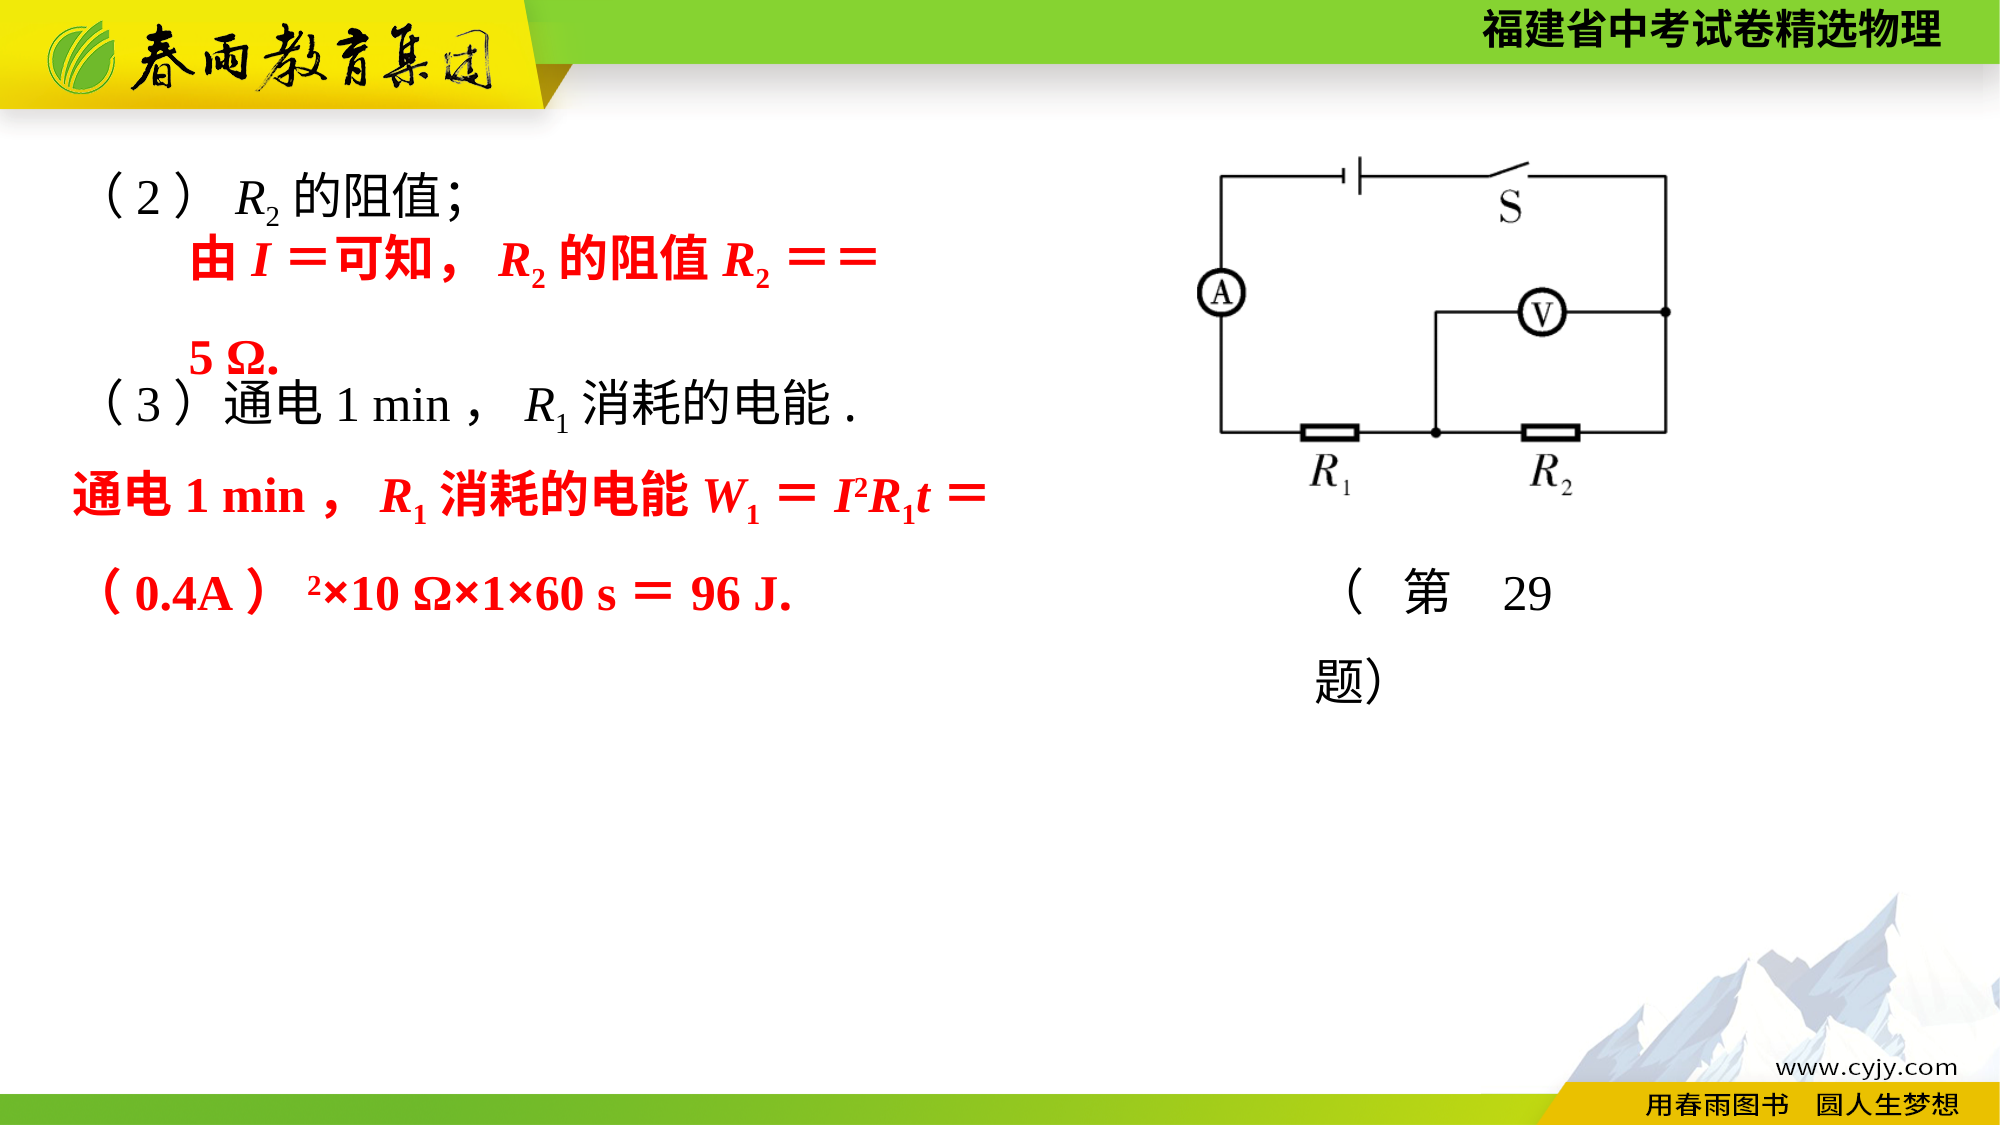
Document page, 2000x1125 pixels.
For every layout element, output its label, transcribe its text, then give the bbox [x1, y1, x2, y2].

picture [0, 0, 2000, 1125]
text_box 通电1 min，R1消耗的电能W1＝I2R1t＝ （0.4A）2×10 Ω×1×60 s＝96 J. [57, 420, 1130, 628]
list （2）R2的阻值； （3）通电1 min，R1消耗的电能. [59, 122, 1944, 426]
text_box （第29题） [1299, 523, 1580, 628]
